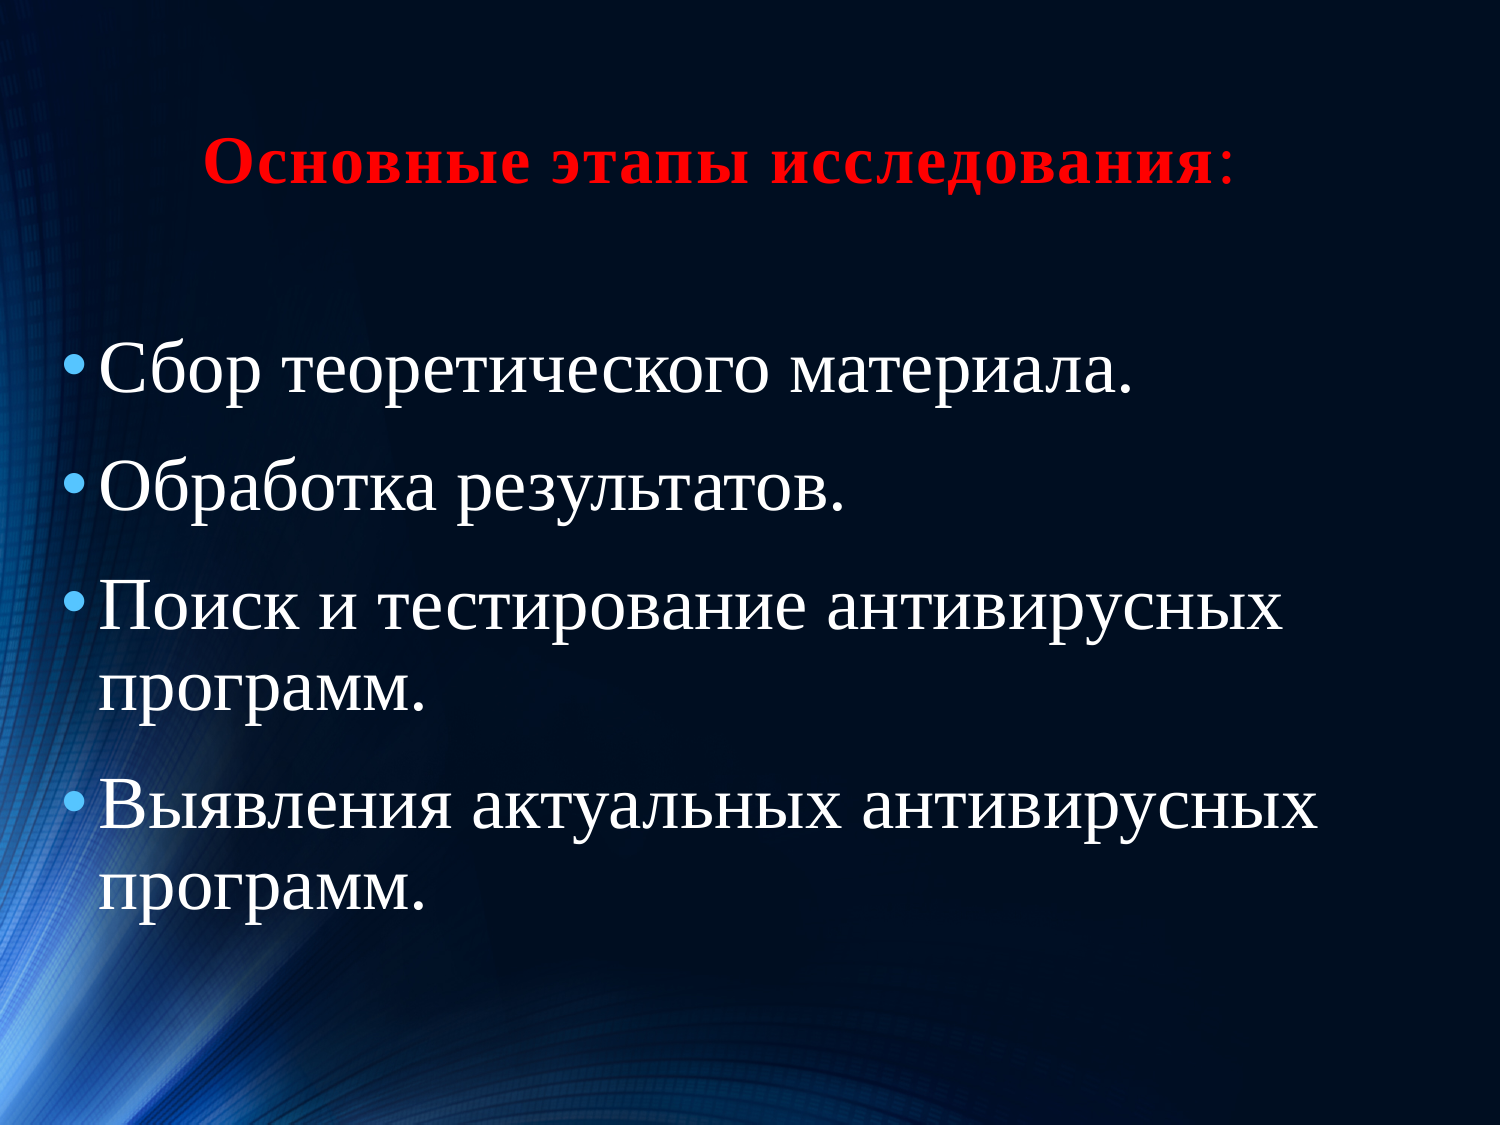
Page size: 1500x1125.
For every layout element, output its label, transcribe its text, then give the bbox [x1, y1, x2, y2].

picture [0, 0, 1500, 1125]
list Сбор теоретического материала. Обработка результатов. Поиск и тестирование антивирусных программ. Выявления актуальных антивирусных программ. [46, 222, 1459, 966]
title Основные этапы исследования: [187, 62, 1313, 222]
